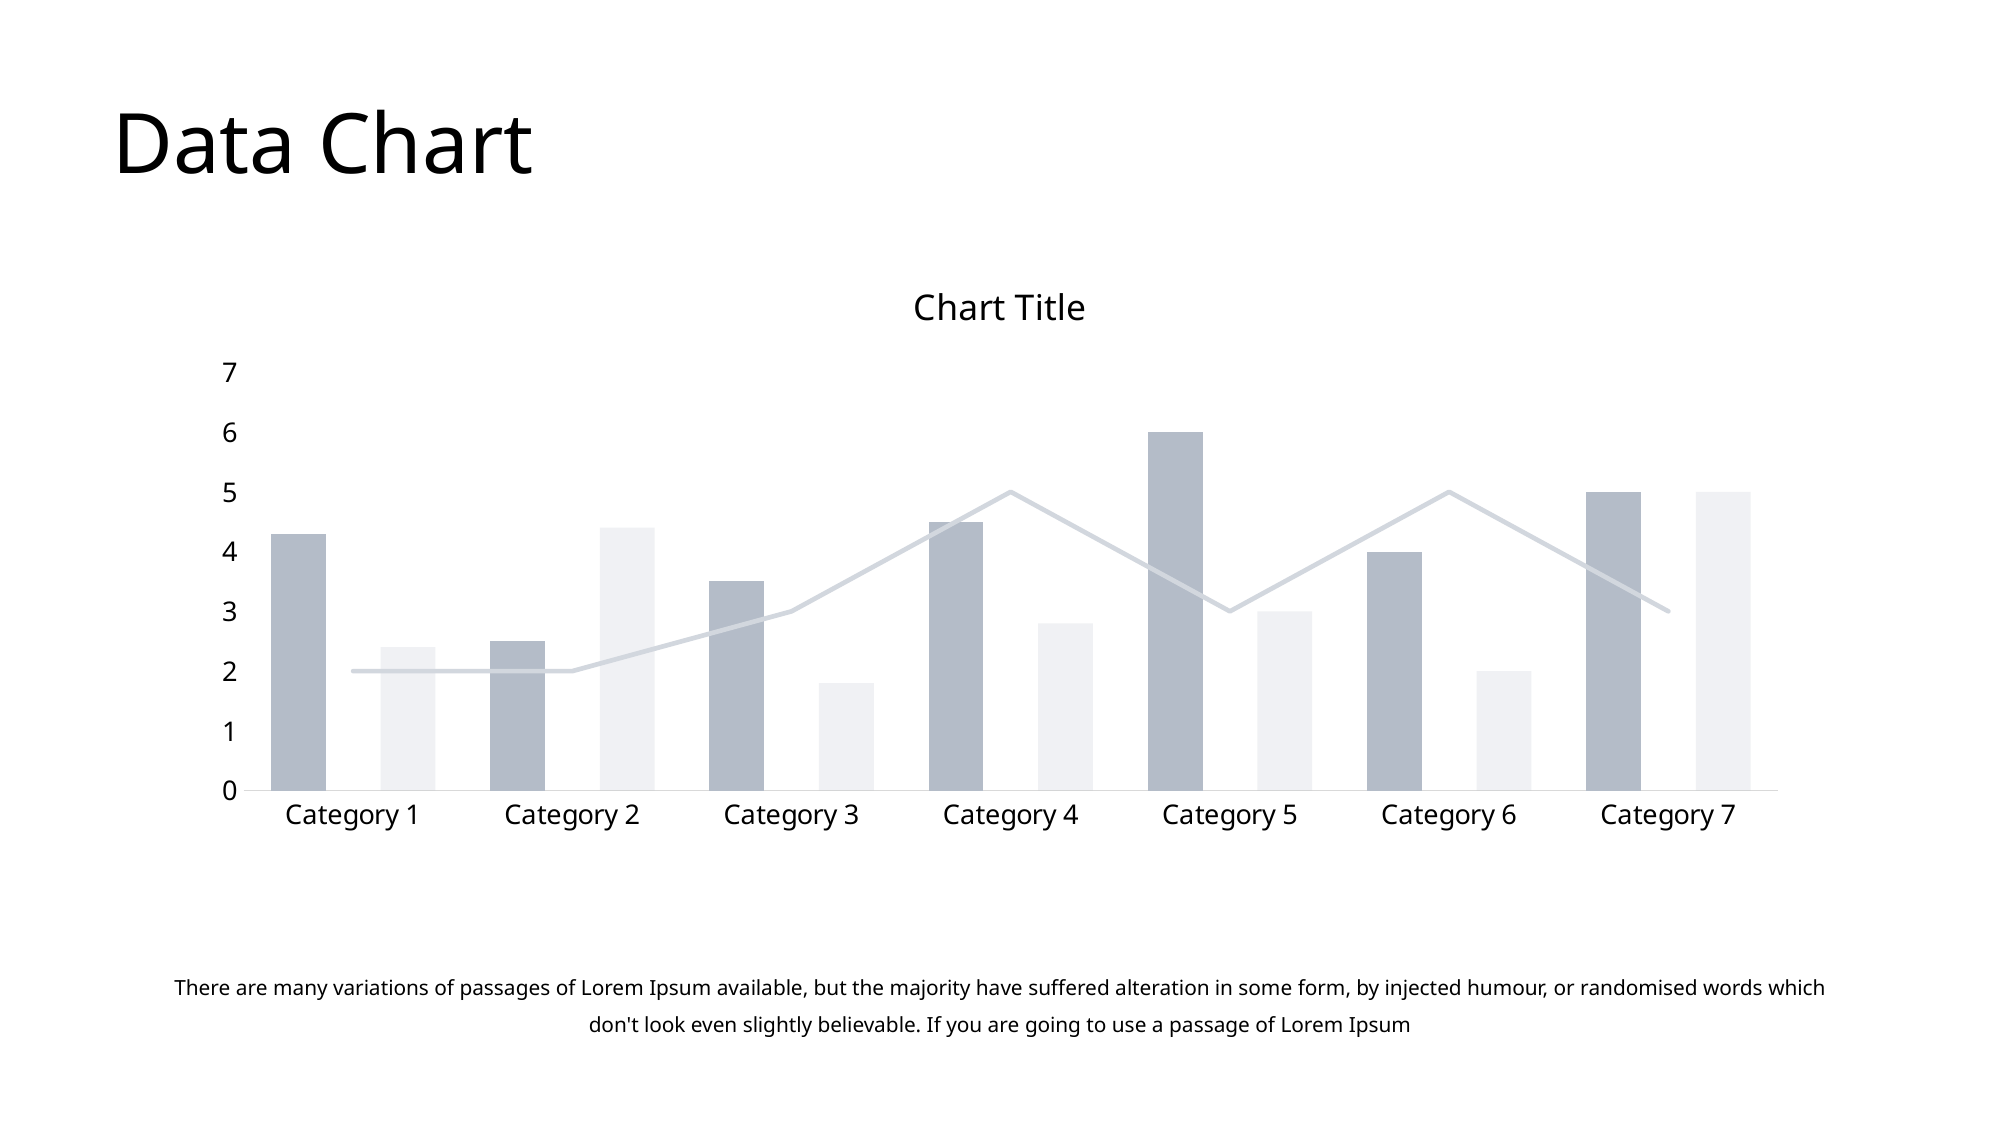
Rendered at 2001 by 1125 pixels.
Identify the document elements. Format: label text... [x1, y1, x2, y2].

text_box Data Chart [97, 83, 1000, 199]
chart [189, 251, 1811, 845]
text_box There are many variations of passages of Lorem Ipsum available, but the majority have suffered alteration in some form, by injected humour, or randomised words which don't look even slightly believable. If you are going to use a passage of Lorem Ipsum [157, 954, 1843, 1045]
